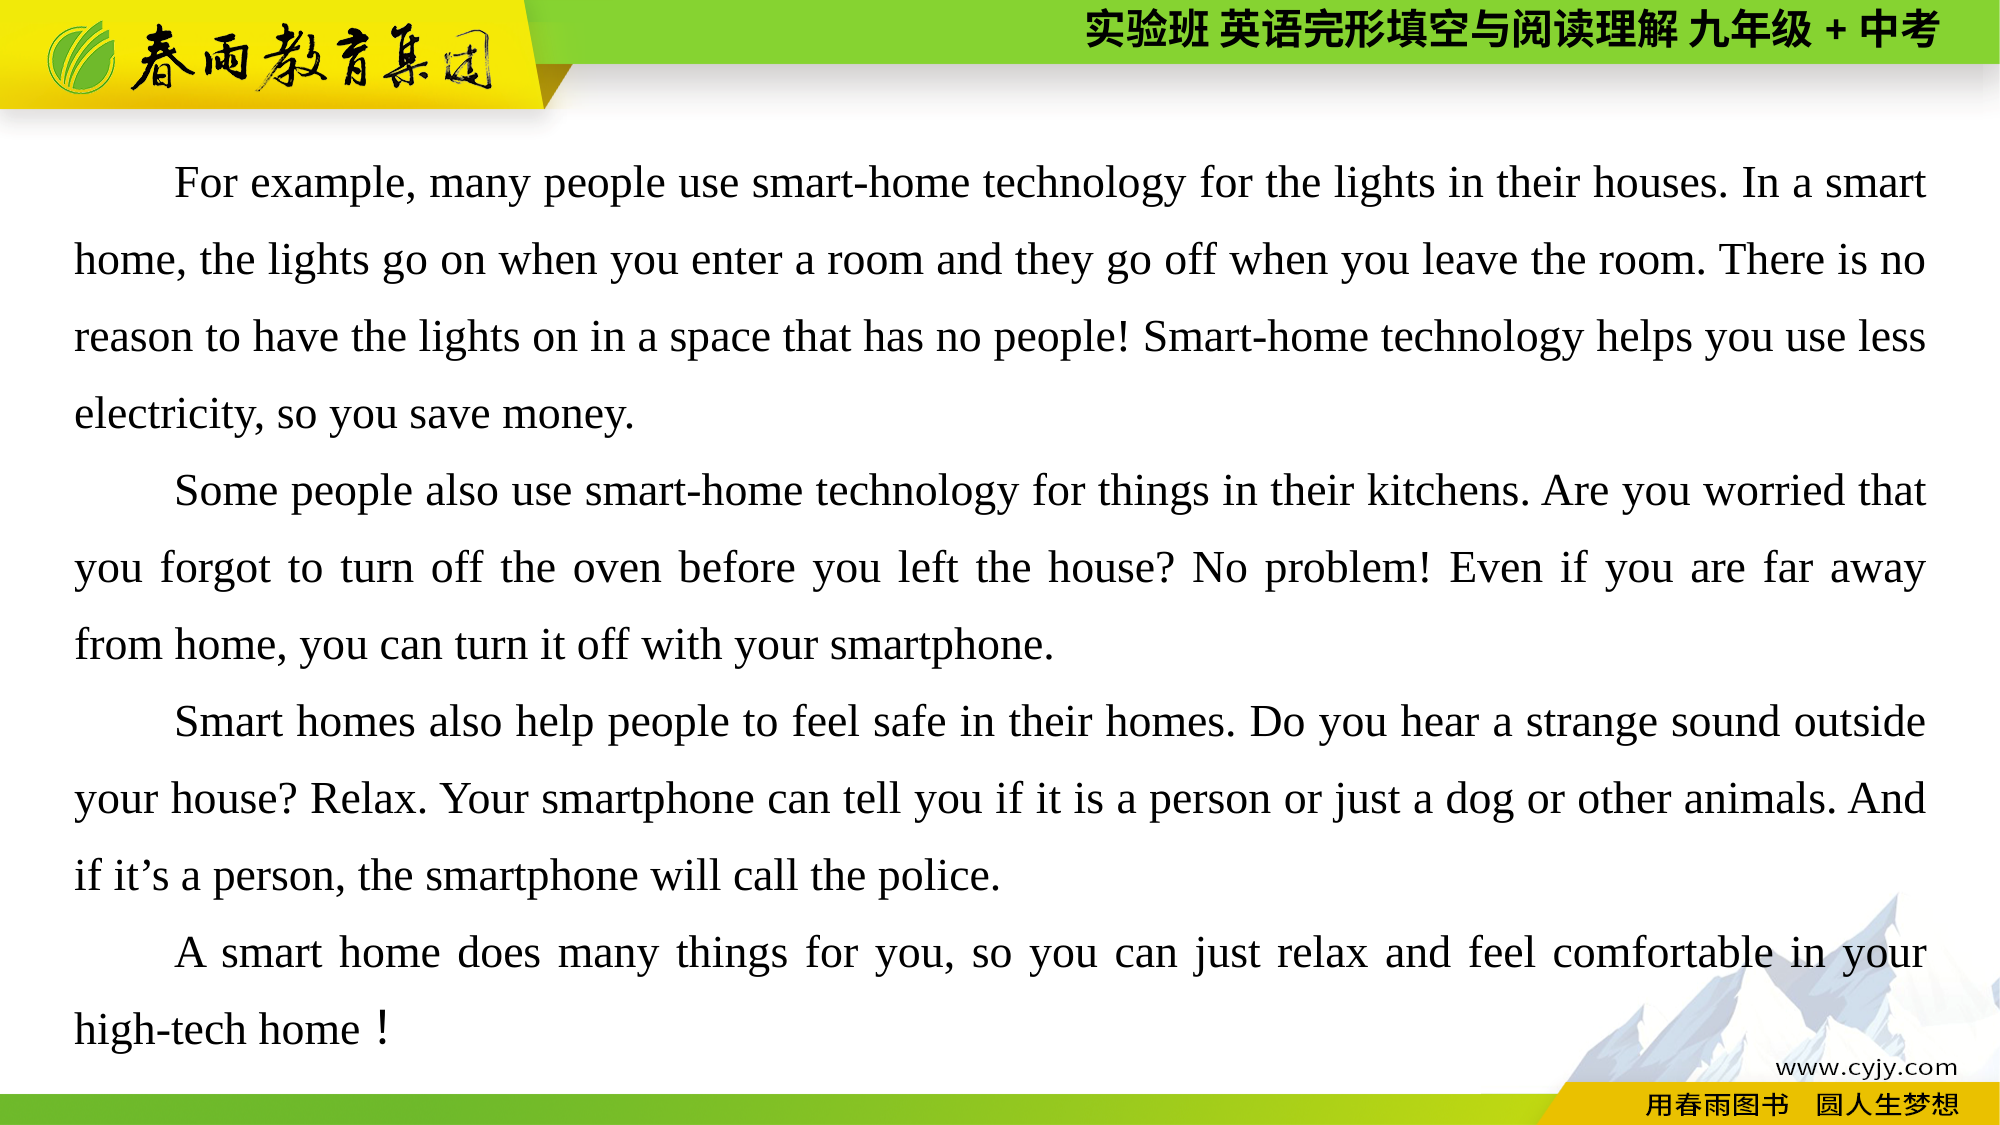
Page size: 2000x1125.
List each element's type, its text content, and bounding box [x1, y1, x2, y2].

list For example, many people use smart-home technology for the lights in their houses. In a smart home, the lights go on when you enter a room and they go off when you leave the room. There is no reason to have the lights on in a space that has no people! Smart-home technology helps you use less electricity, so you save money. Some people also use smart-home technology for things in their kitchens. Are you worried that you forgot to turn off the oven before you left the house? No problem! Even if you are far away from home, you can turn it off with your smartphone. Smart homes also help people to feel safe in their homes. Do you hear a strange sound outside your house? Relax. Your smartphone can tell you if it is a person or just a dog or other animals. And if it’s a person, the smartphone will call the police. A smart home does many things for you, so you can just relax and feel comfortable in your high-tech home！ [59, 122, 1944, 1071]
picture [0, 0, 2000, 1125]
